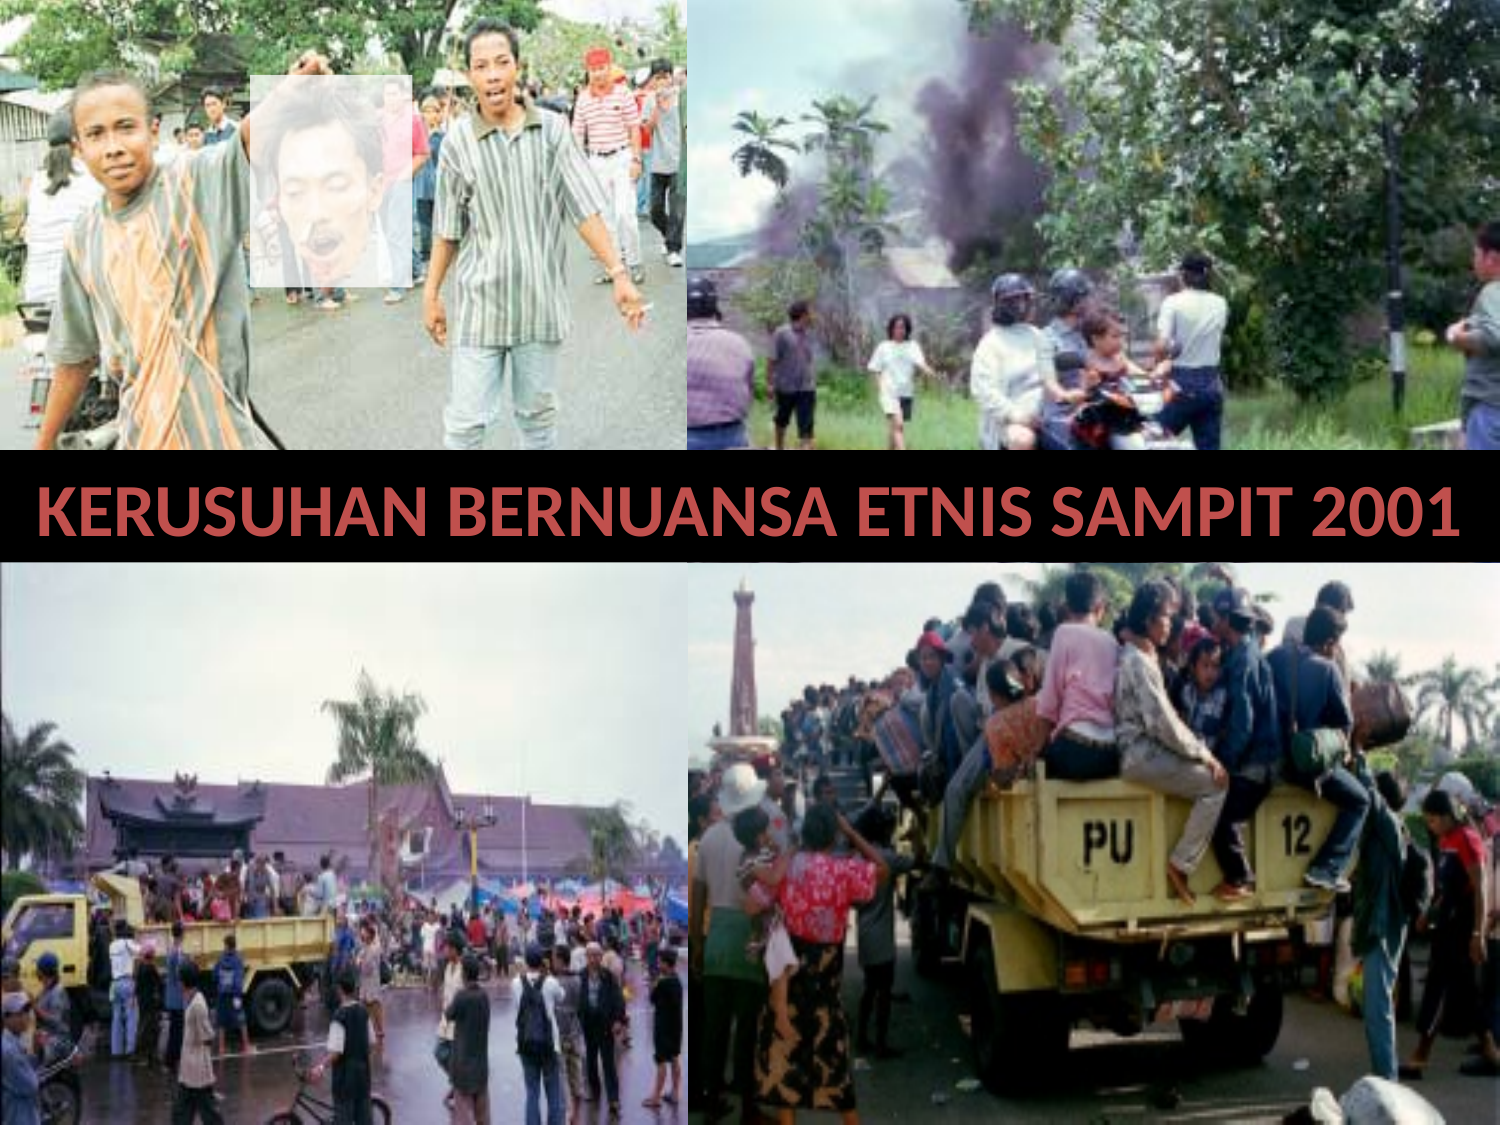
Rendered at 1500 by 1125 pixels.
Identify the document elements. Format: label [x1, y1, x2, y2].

text_box [0, 0, 1500, 1125]
